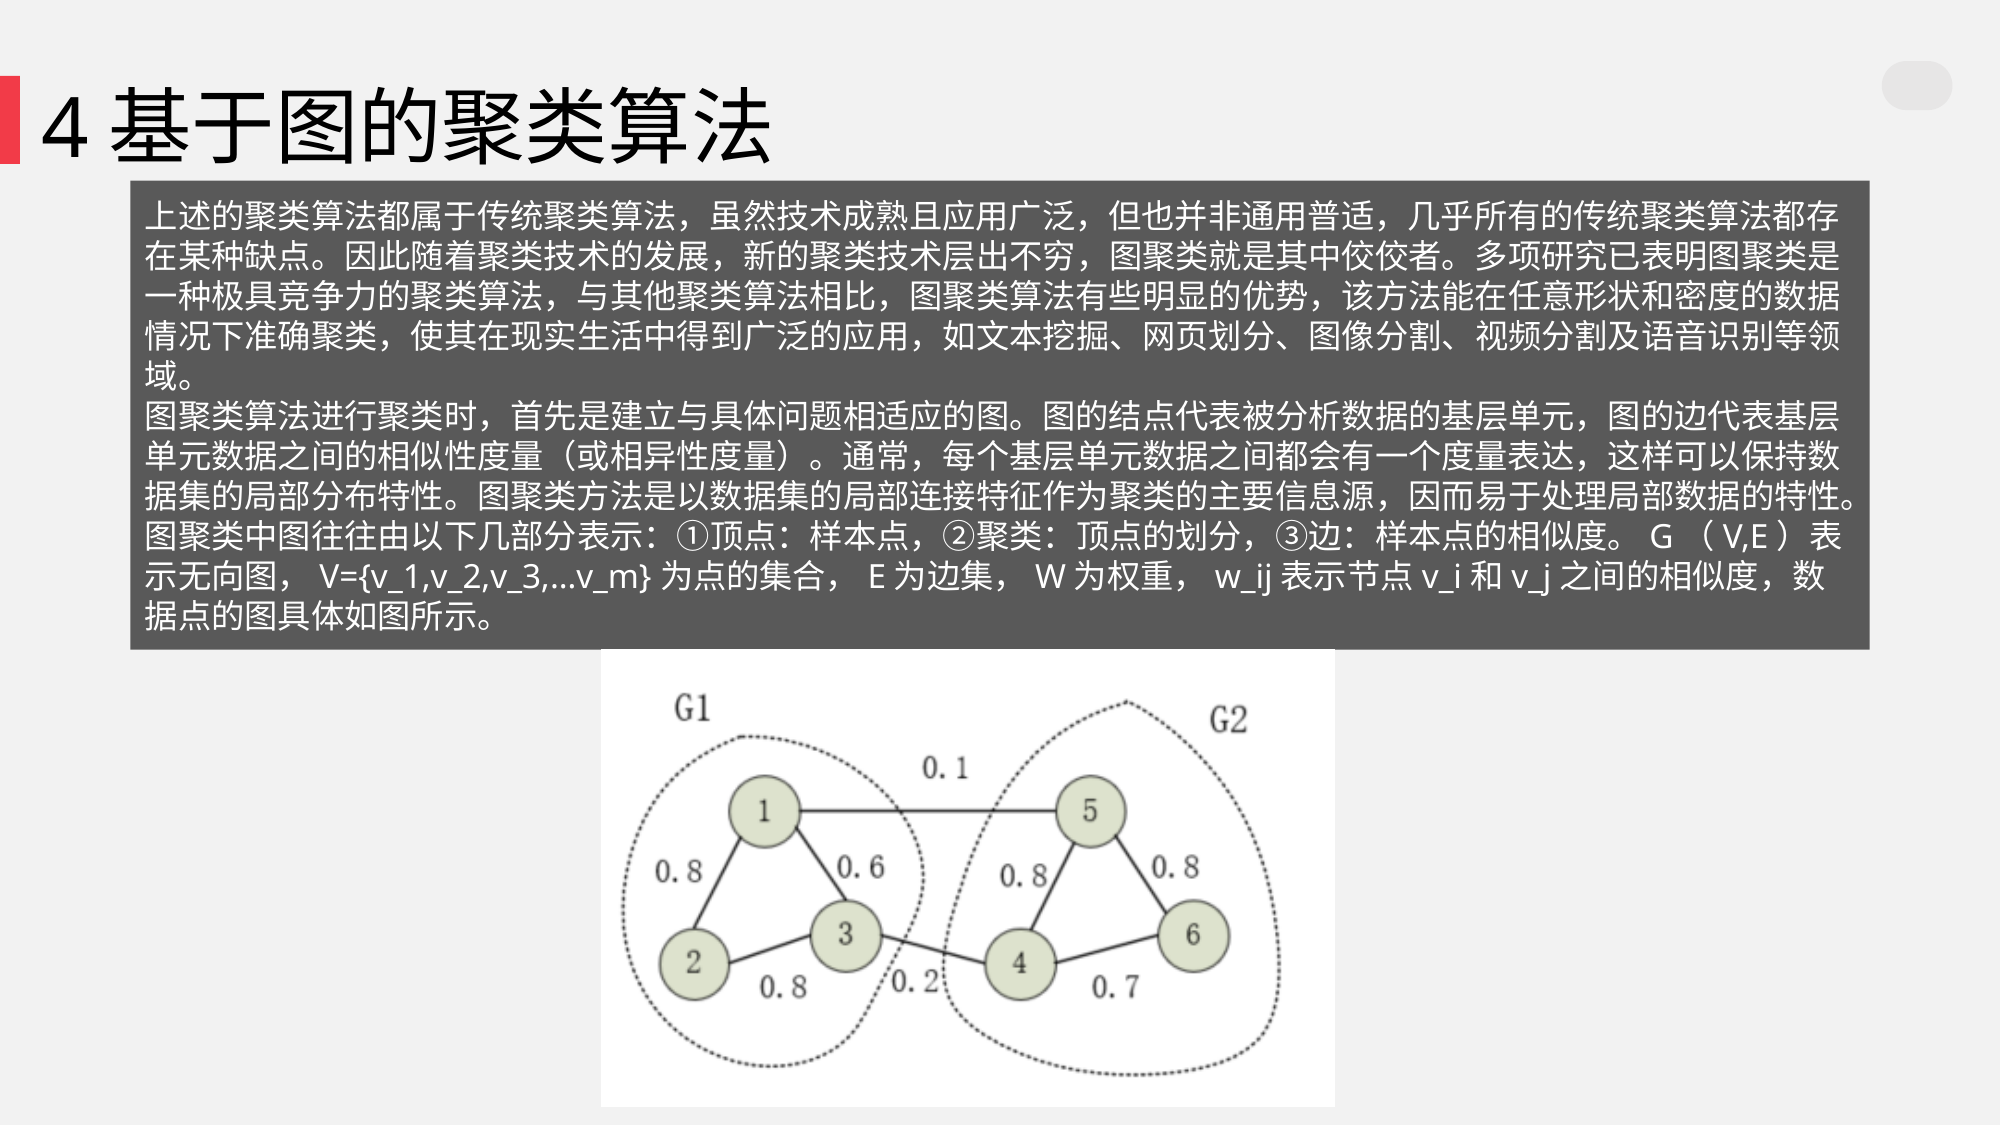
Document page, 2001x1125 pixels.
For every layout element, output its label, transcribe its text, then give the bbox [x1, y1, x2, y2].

text_box 上述的聚类算法都属于传统聚类算法，虽然技术成熟且应用广泛，但也并非通用普适，几乎所有的传统聚类算法都存在某种缺点。因此随着聚类技术的发展，新的聚类技术层出不穷，图聚类就是其中佼佼者。多项研究已表明图聚类是一种极具竞争力的聚类算法，与其他聚类算法相比，图聚类算法有些明显的优势，该方法能在任意形状和密度的数据情况下准确聚类，使其在现实生活中得到广泛的应用，如文本挖掘、网页划分、图像分割、视频分割及语音识别等领域。 图聚类算法进行聚类时，首先是建立与具体问题相适应的图。图的结点代表被分析数据的基层单元，图的边代表基层单元数据之间的相似性度量（或相异性度量）。通常，每个基层单元数据之间都会有一个度量表达，这样可以保持数据集的局部分布特性。图聚类方法是以数据集的局部连接特征作为聚类的主要信息源，因而易于处理局部数据的特性。 图聚类中图往往由以下几部分表示：①顶点：样本点，②聚类：顶点的划分，③边：样本点的相似度。G（V,E）表示无向图，V={v_1,v_2,v_3,…v_m}为点的集合，E为边集，W为权重，w_ij表示节点v_i和v_j之间的相似度，数据点的图具体如图所示。 [129, 180, 1871, 651]
list 4基于图的聚类算法 [41, 75, 1836, 186]
picture [601, 649, 1335, 1107]
